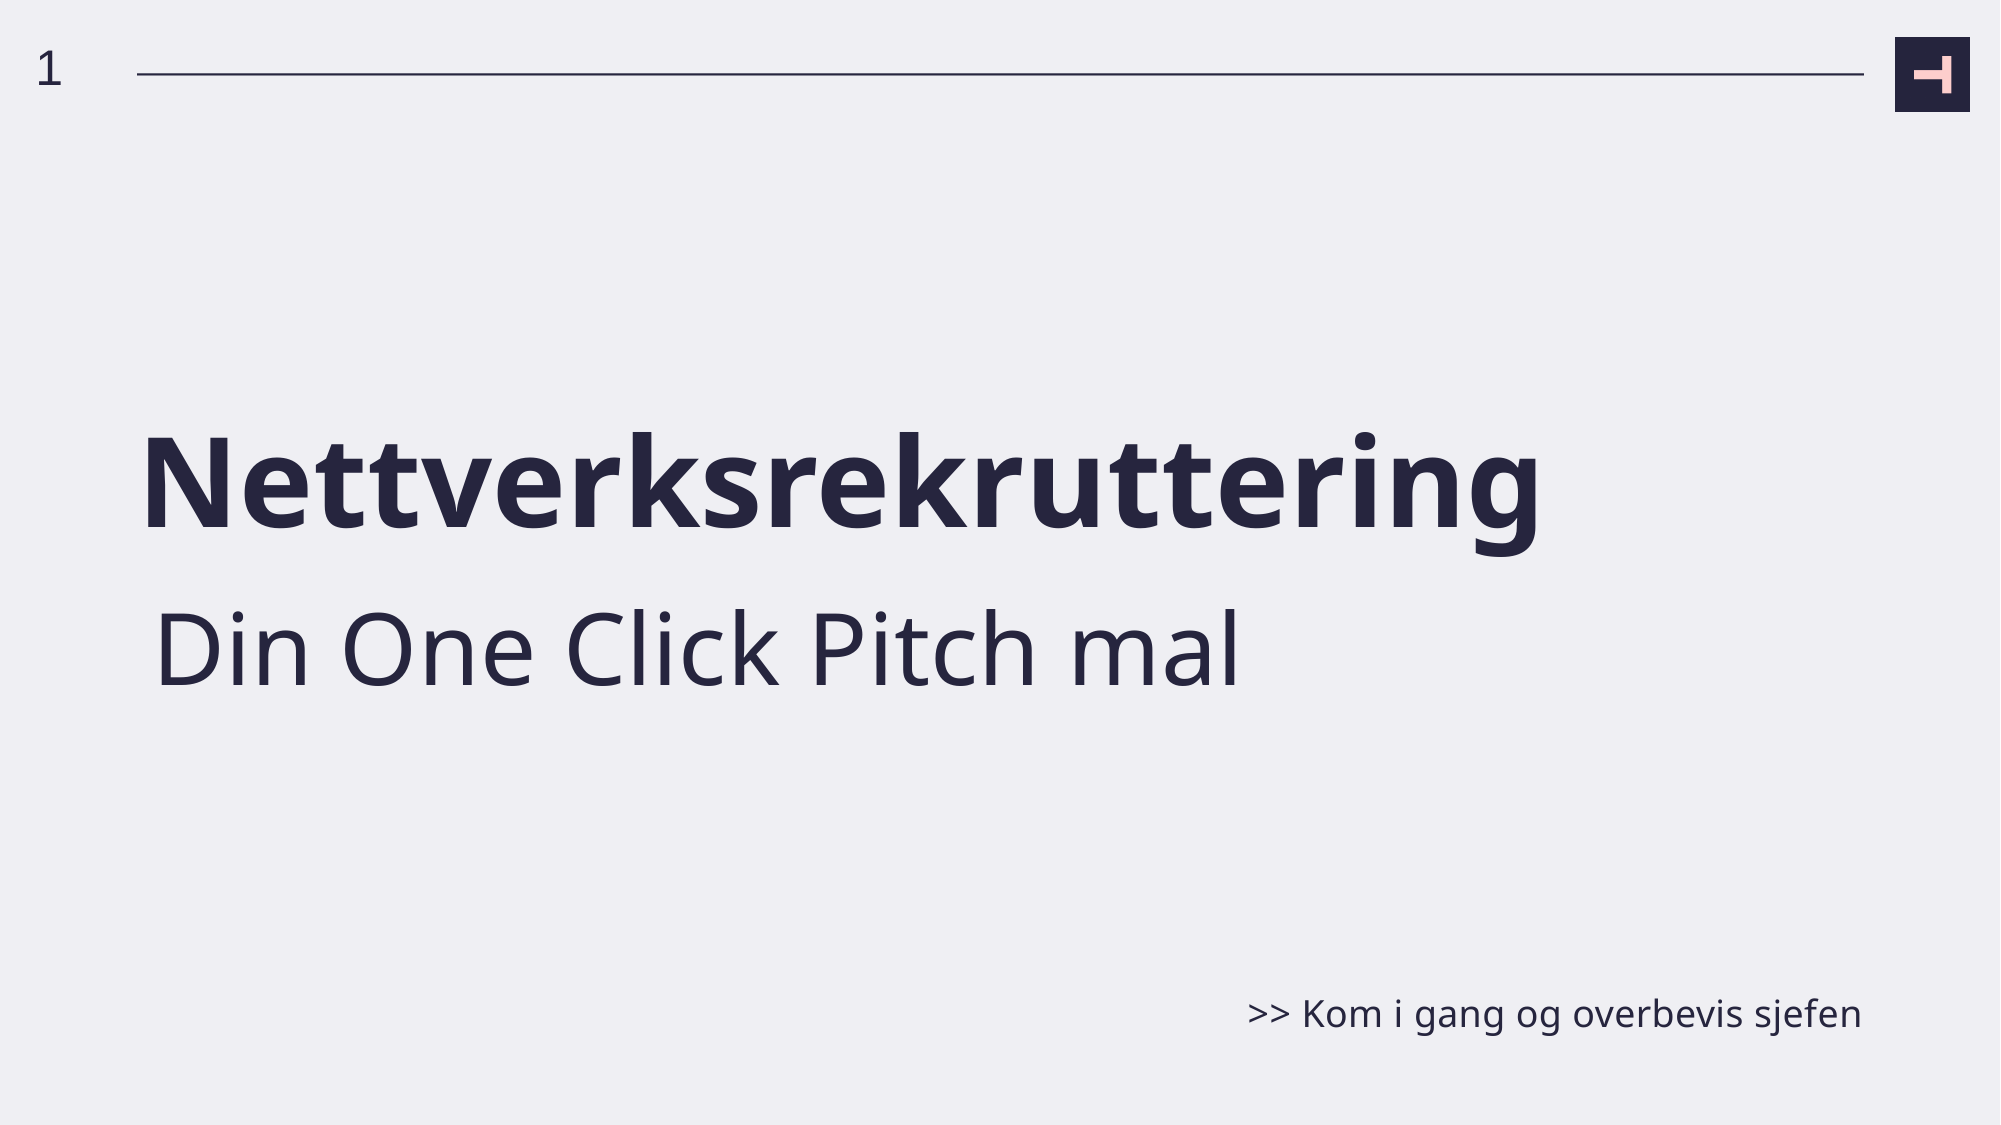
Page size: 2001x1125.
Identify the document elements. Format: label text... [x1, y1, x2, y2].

picture [1895, 37, 1970, 112]
text_box >> Kom i gang og overbevis sjefen [1247, 975, 1909, 1036]
text_box Din One Click Pitch mal [137, 578, 1638, 762]
text_box Nettverksrekruttering [137, 418, 1638, 578]
slide_number 1 [35, 35, 138, 96]
